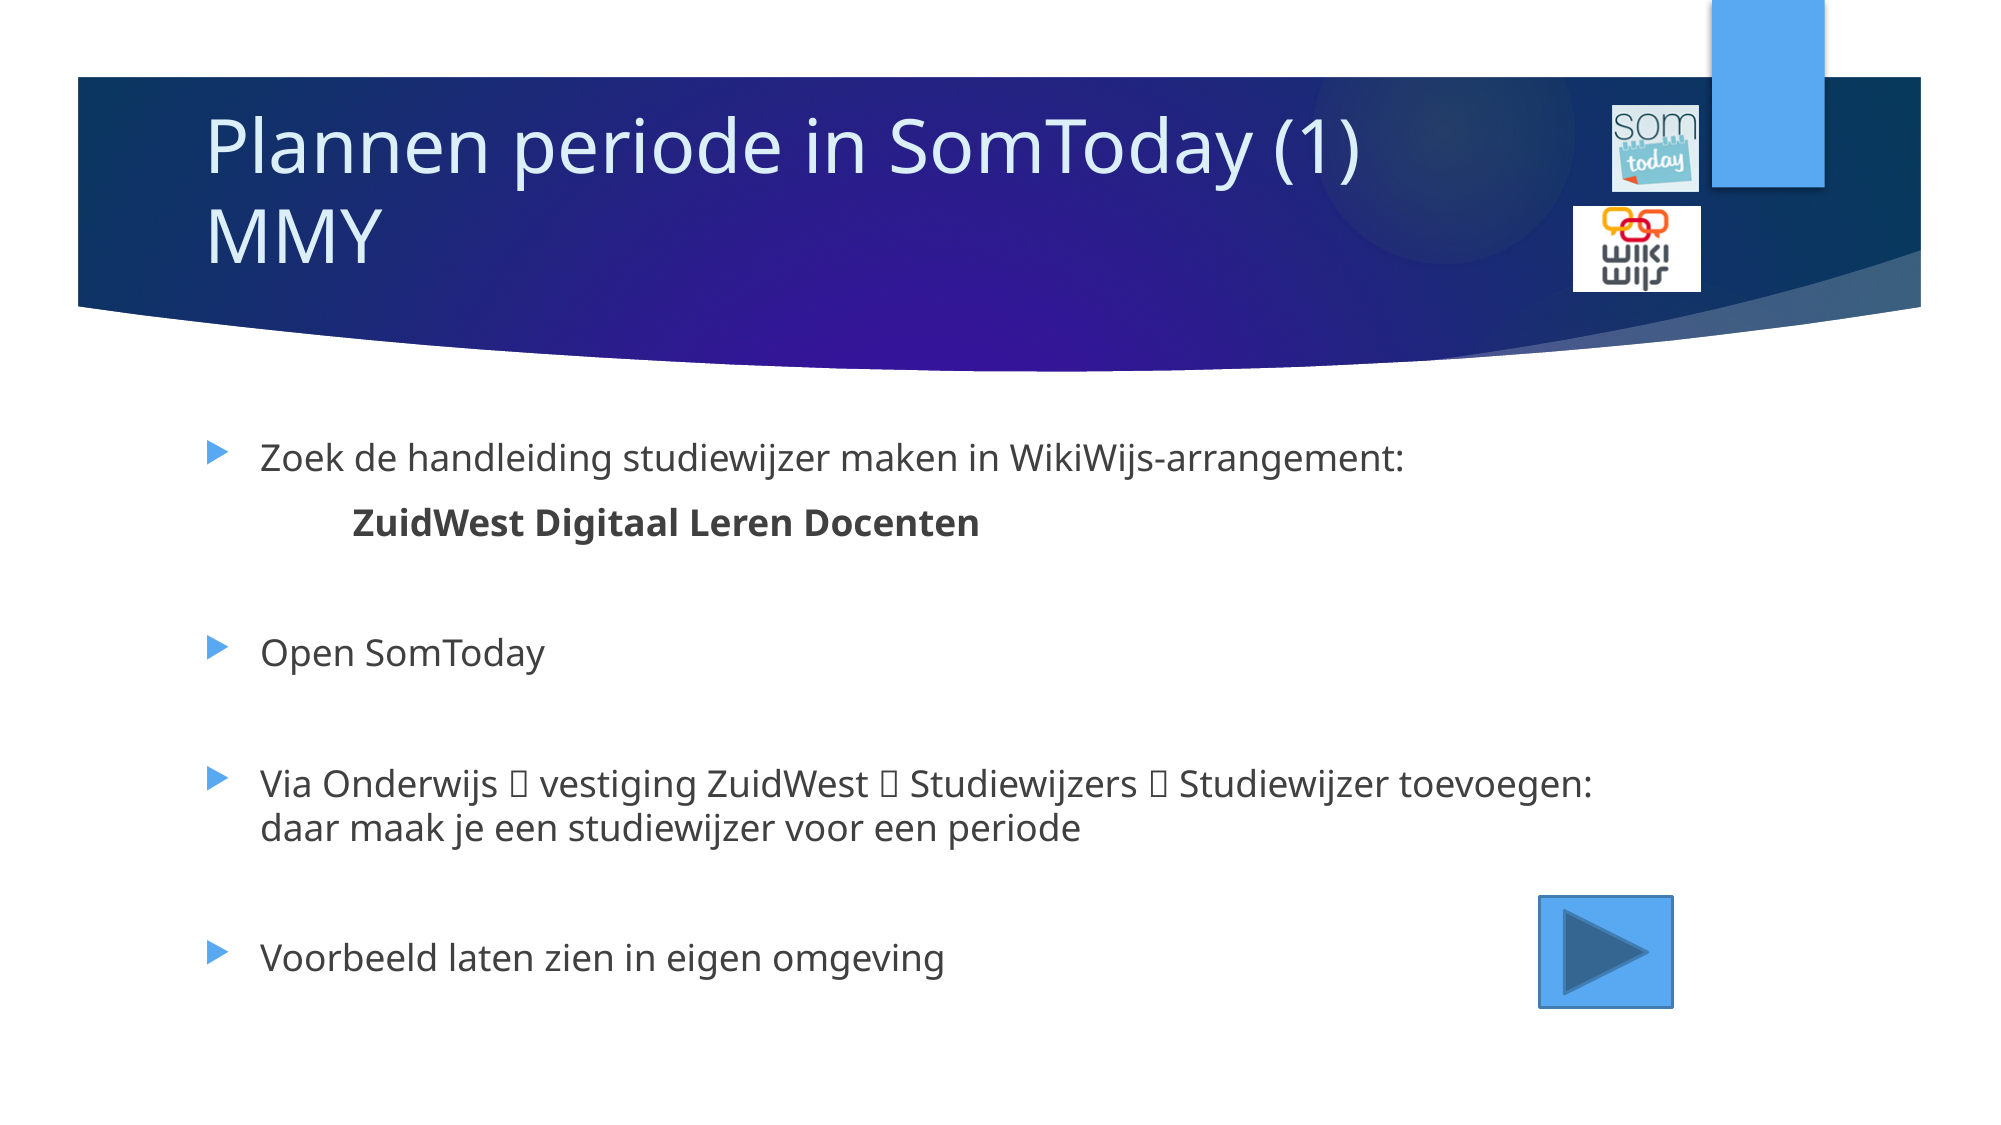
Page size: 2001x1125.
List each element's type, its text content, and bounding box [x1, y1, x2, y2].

picture [1573, 206, 1701, 293]
title Plannen periode in SomToday (1) MMY [189, 176, 1627, 292]
text_box [1538, 895, 1674, 1009]
list Zoek de handleiding studiewijzer maken in WikiWijs-arrangement: ZuidWest Digitaal Leren Docenten Open SomToday Via Onderwijs  vestiging ZuidWest  Studiewijzers  Studiewijzer toevoegen: daar maak je een studiewijzer voor een periode Voorbeeld laten zien in eigen omgeving [189, 427, 1638, 988]
picture [1612, 105, 1699, 192]
